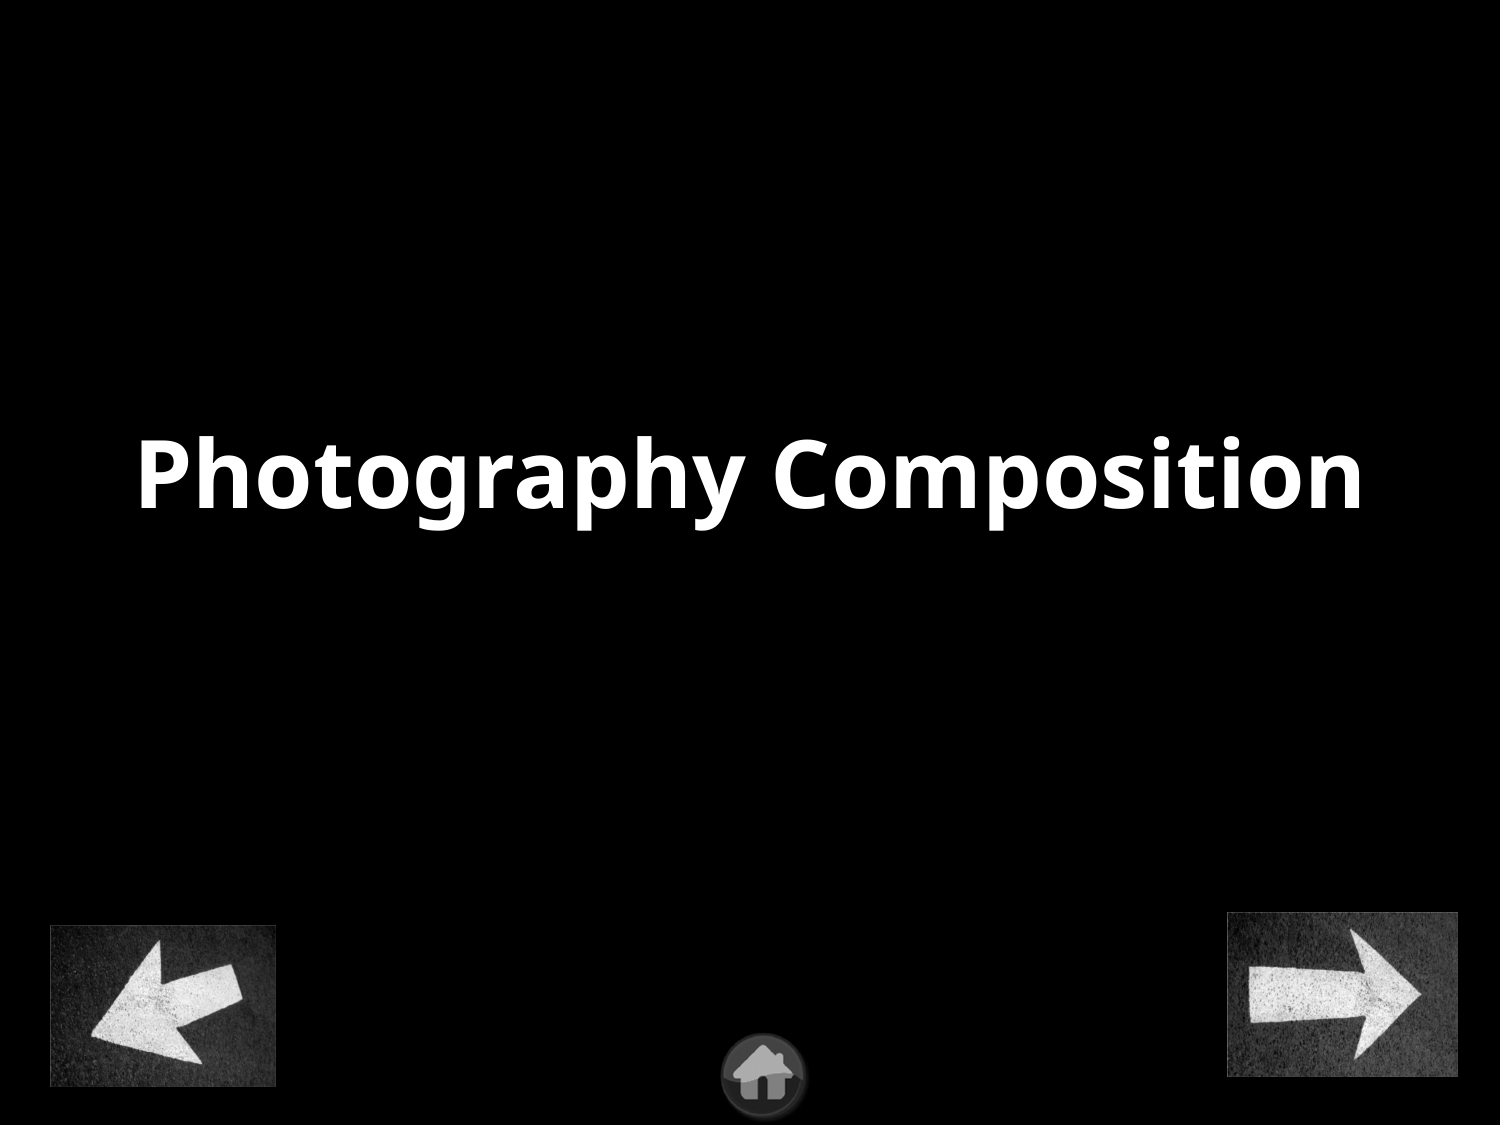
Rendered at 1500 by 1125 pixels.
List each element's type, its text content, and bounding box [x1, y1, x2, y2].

title Photography Composition [112, 350, 1388, 592]
picture [51, 926, 276, 1087]
picture [1228, 879, 1458, 1110]
